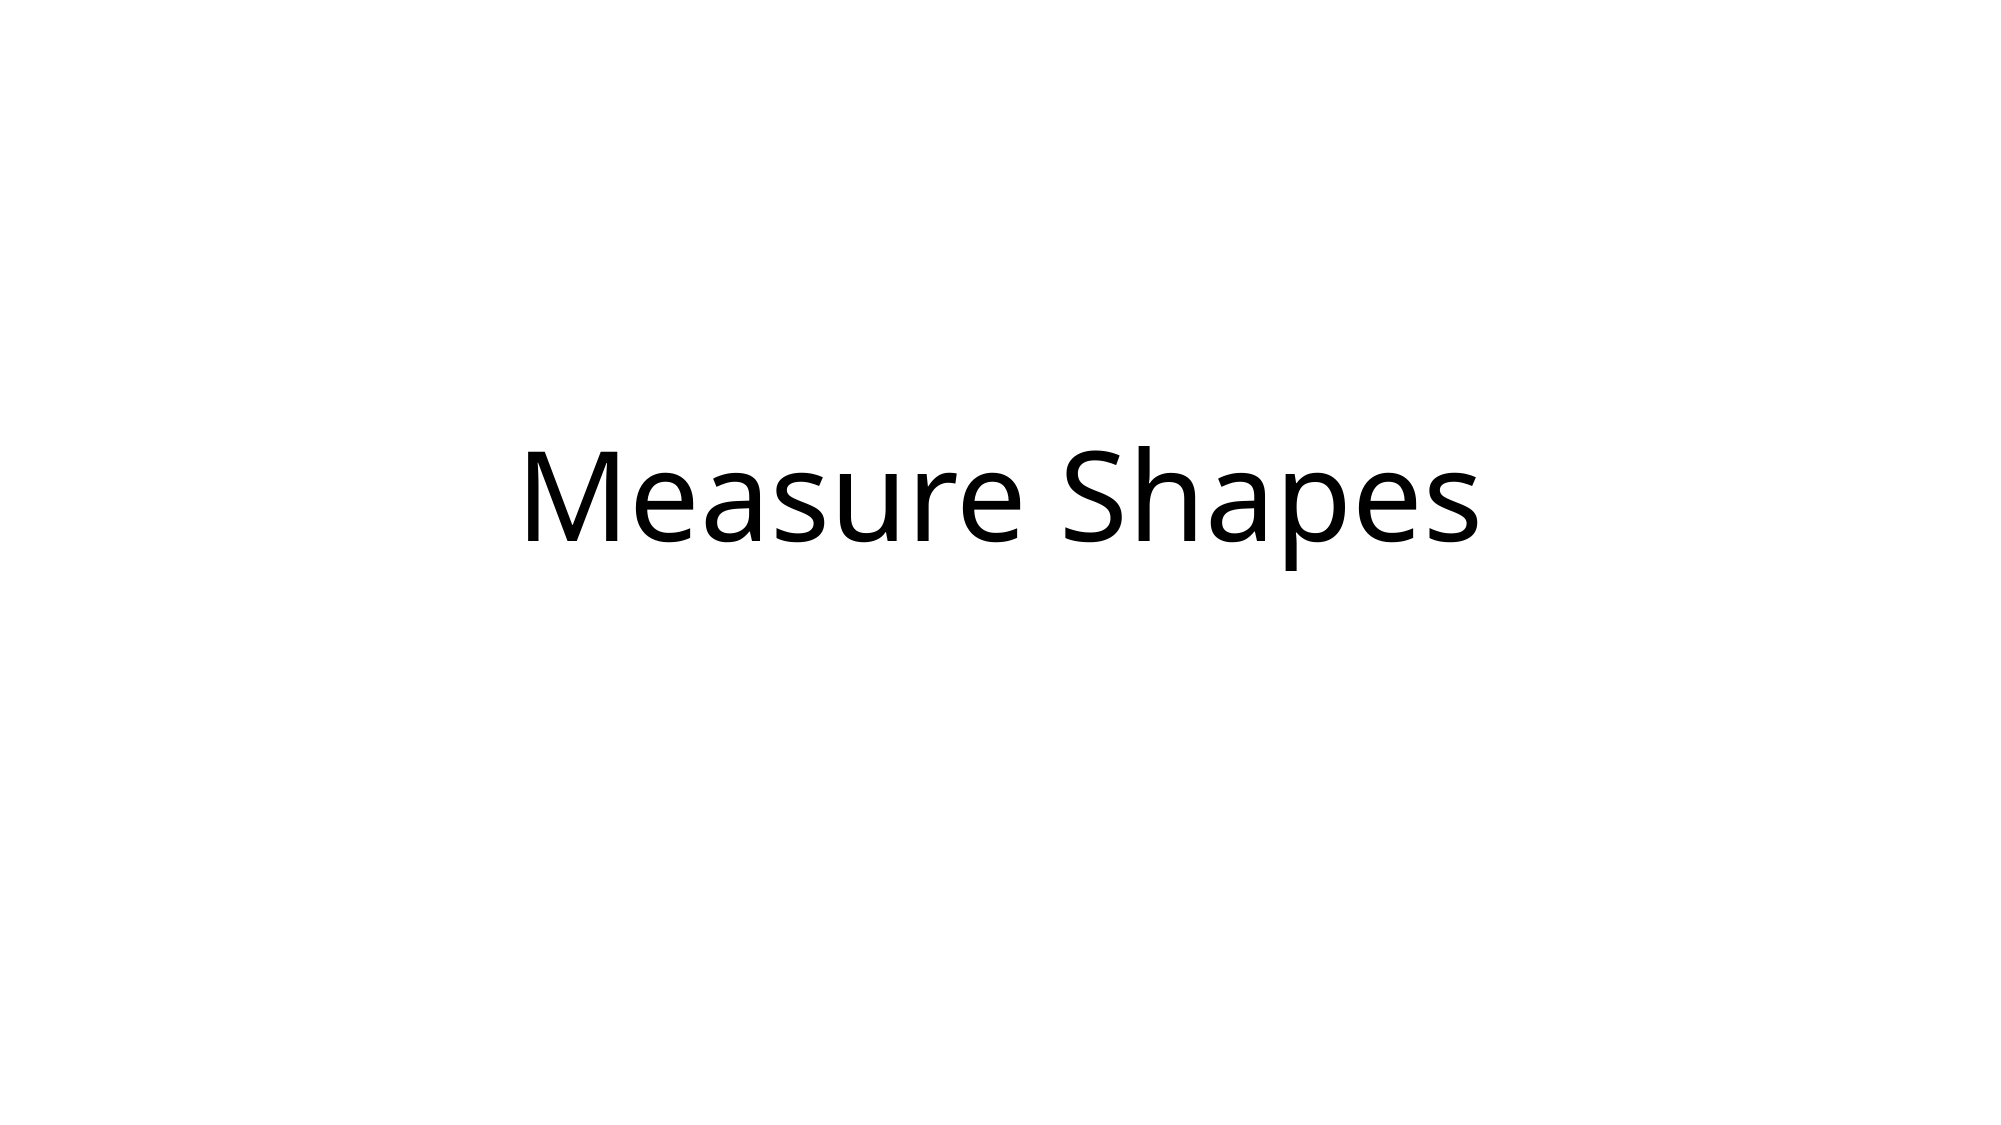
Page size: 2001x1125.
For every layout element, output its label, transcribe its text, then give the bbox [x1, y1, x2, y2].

title Measure Shapes [249, 184, 1750, 576]
